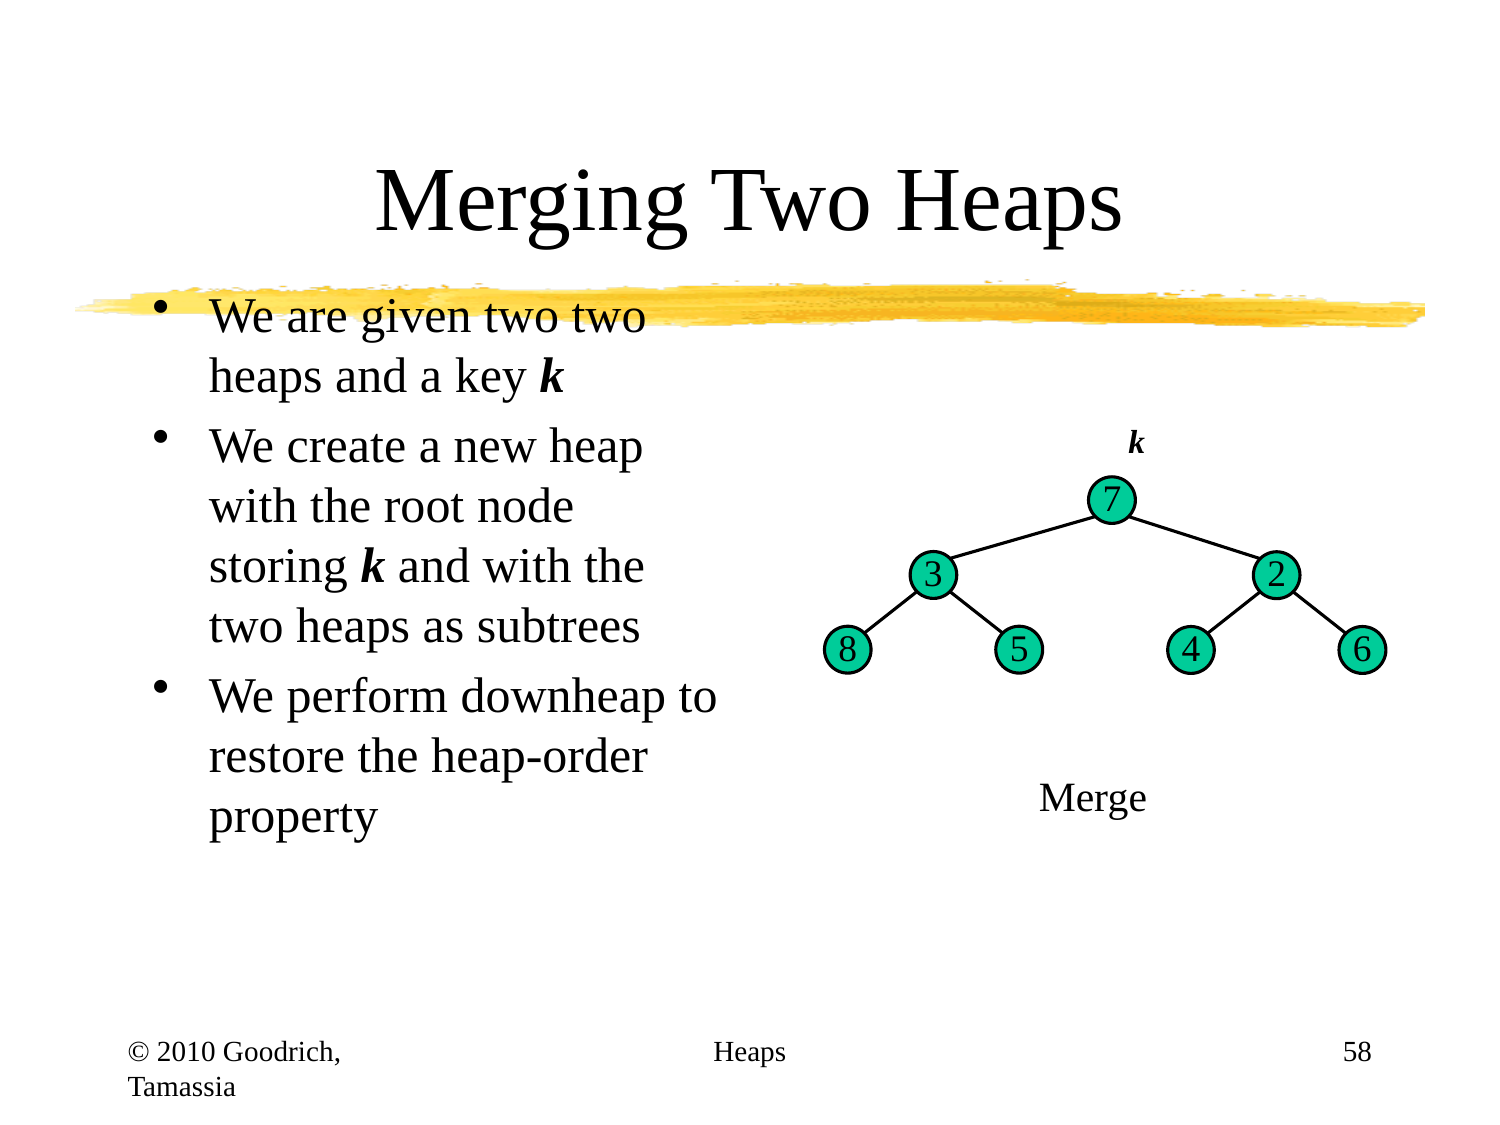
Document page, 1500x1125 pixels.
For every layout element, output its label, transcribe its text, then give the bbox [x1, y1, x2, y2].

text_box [864, 592, 918, 633]
text_box k [1113, 412, 1161, 468]
footer Heaps [512, 1024, 988, 1101]
text_box 4 [1167, 626, 1215, 674]
picture [75, 274, 137, 338]
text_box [949, 592, 1004, 633]
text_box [1292, 592, 1347, 633]
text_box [1128, 519, 1261, 558]
list We are given two two heaps and a key k We create a new heap with the root node storing k and with the two heaps as subtrees We perform downheap to restore the heap-order property [137, 274, 738, 951]
text_box 5 [995, 626, 1043, 674]
slide_number © 2010 Goodrich, Tamassia [112, 1024, 426, 1101]
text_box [949, 519, 1096, 557]
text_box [1207, 592, 1261, 633]
text_box 3 [910, 551, 957, 599]
text_box 7 [1088, 476, 1136, 524]
title Merging Two Heaps [112, 99, 1388, 288]
picture [738, 274, 1425, 338]
text_box 8 [824, 626, 872, 674]
text_box 6 [1339, 626, 1386, 674]
slide_number 58 [1074, 1024, 1388, 1101]
text_box 2 [1253, 551, 1300, 599]
text_box Merge [1023, 762, 1162, 828]
